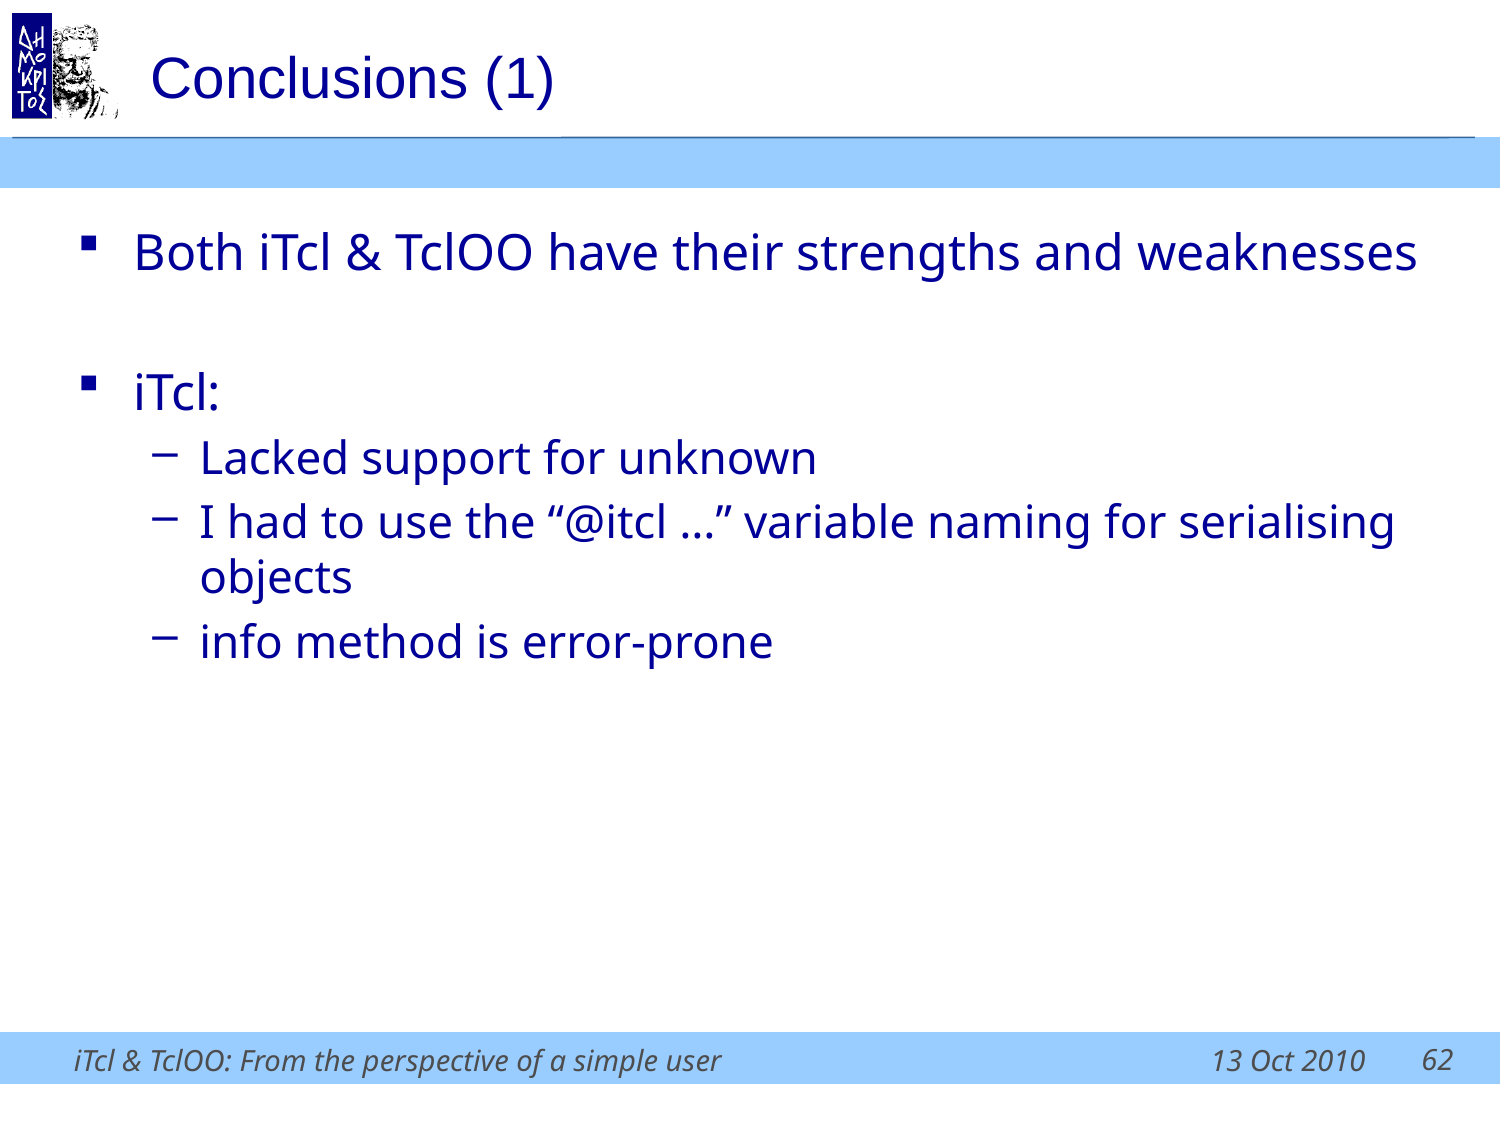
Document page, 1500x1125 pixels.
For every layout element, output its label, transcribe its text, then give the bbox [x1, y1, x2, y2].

footer iTcl & TclOO: From the perspective of a simple user [58, 1034, 1190, 1086]
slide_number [1190, 1034, 1381, 1086]
list Both iTcl & TclOO have their strengths and weaknesses iTcl: Lacked support for unknown I had to use the “@itcl …” variable naming for serialising objects info method is error-prone [62, 212, 1438, 1001]
slide_number 62 [1399, 1033, 1476, 1084]
title Conclusions (1) [135, 12, 1476, 138]
picture [11, 13, 118, 120]
